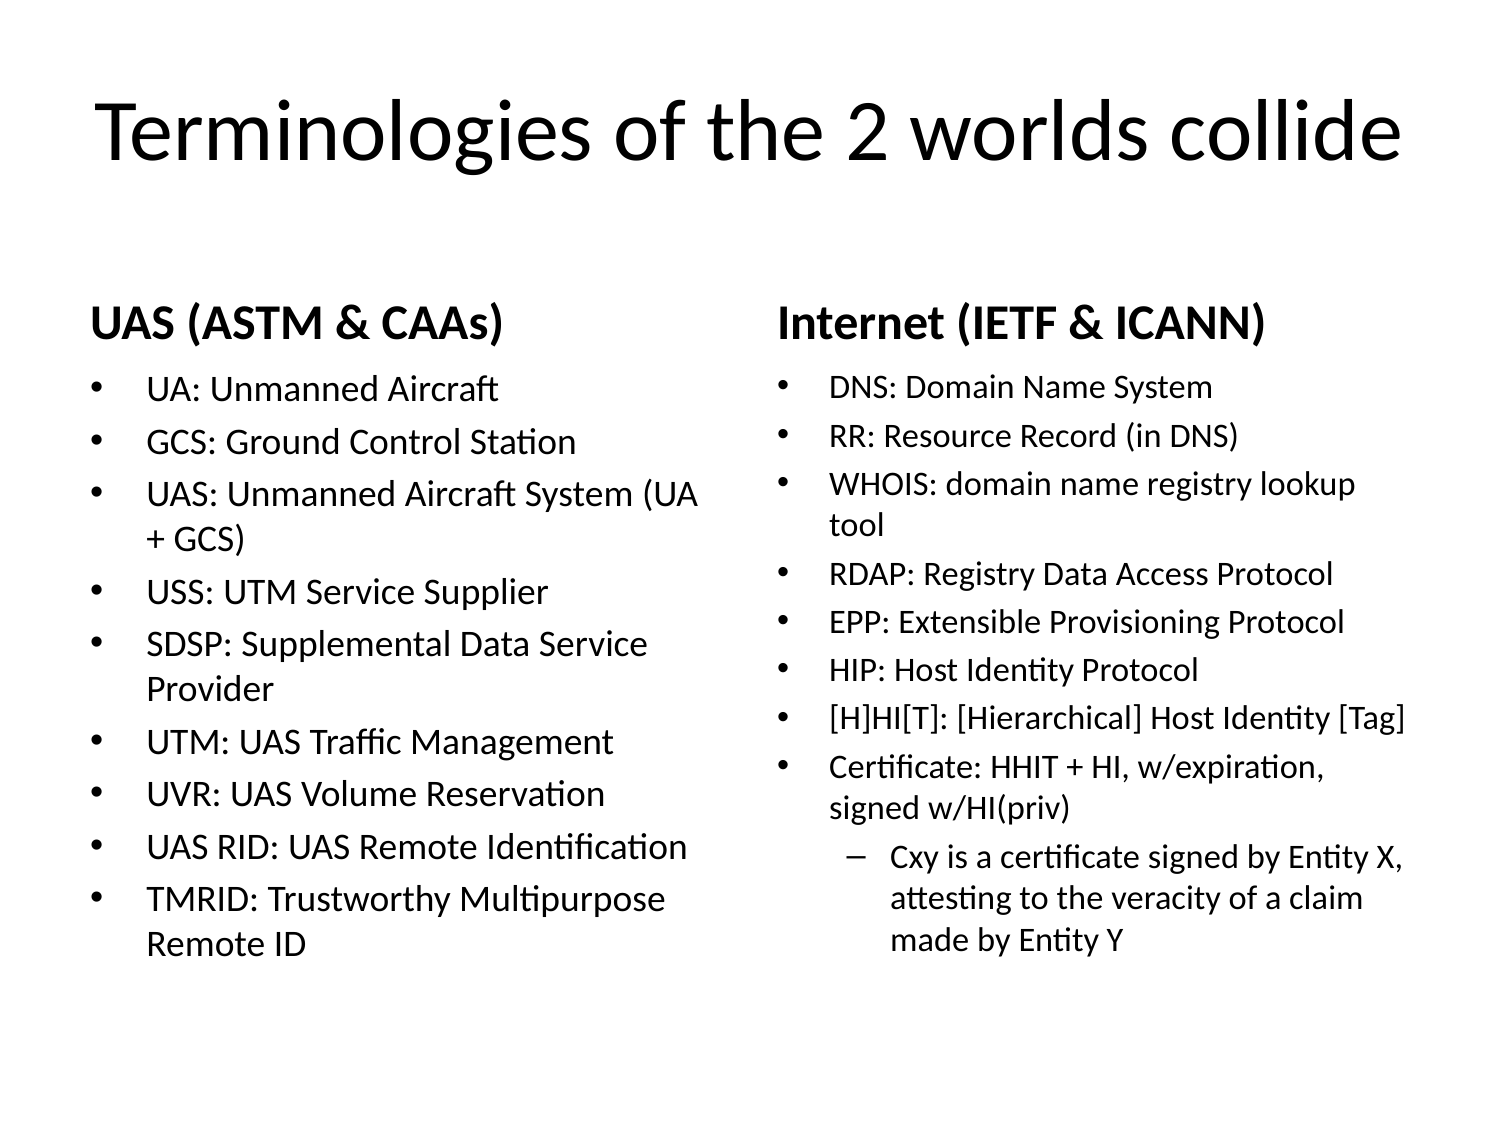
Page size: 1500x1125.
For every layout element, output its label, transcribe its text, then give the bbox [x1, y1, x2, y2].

list Internet (IETF & ICANN) [761, 251, 1425, 356]
list UAS (ASTM & CAAs) [75, 251, 738, 356]
title Terminologies of the 2 worlds collide [75, 45, 1425, 233]
list DNS: Domain Name System RR: Resource Record (in DNS) WHOIS: domain name registry lookup tool RDAP: Registry Data Access Protocol EPP: Extensible Provisioning Protocol HIP: Host Identity Protocol [H]HI[T]: [Hierarchical] Host Identity [Tag] Certificate: HHIT + HI, w/expiration, signed w/HI(priv) Cxy is a certificate signed by Entity X, attesting to the veracity of a claim made by Entity Y [761, 356, 1425, 1005]
list UA: Unmanned Aircraft GCS: Ground Control Station UAS: Unmanned Aircraft System (UA + GCS) USS: UTM Service Supplier SDSP: Supplemental Data Service Provider UTM: UAS Traffic Management UVR: UAS Volume Reservation UAS RID: UAS Remote Identification TMRID: Trustworthy Multipurpose Remote ID [75, 356, 738, 1005]
